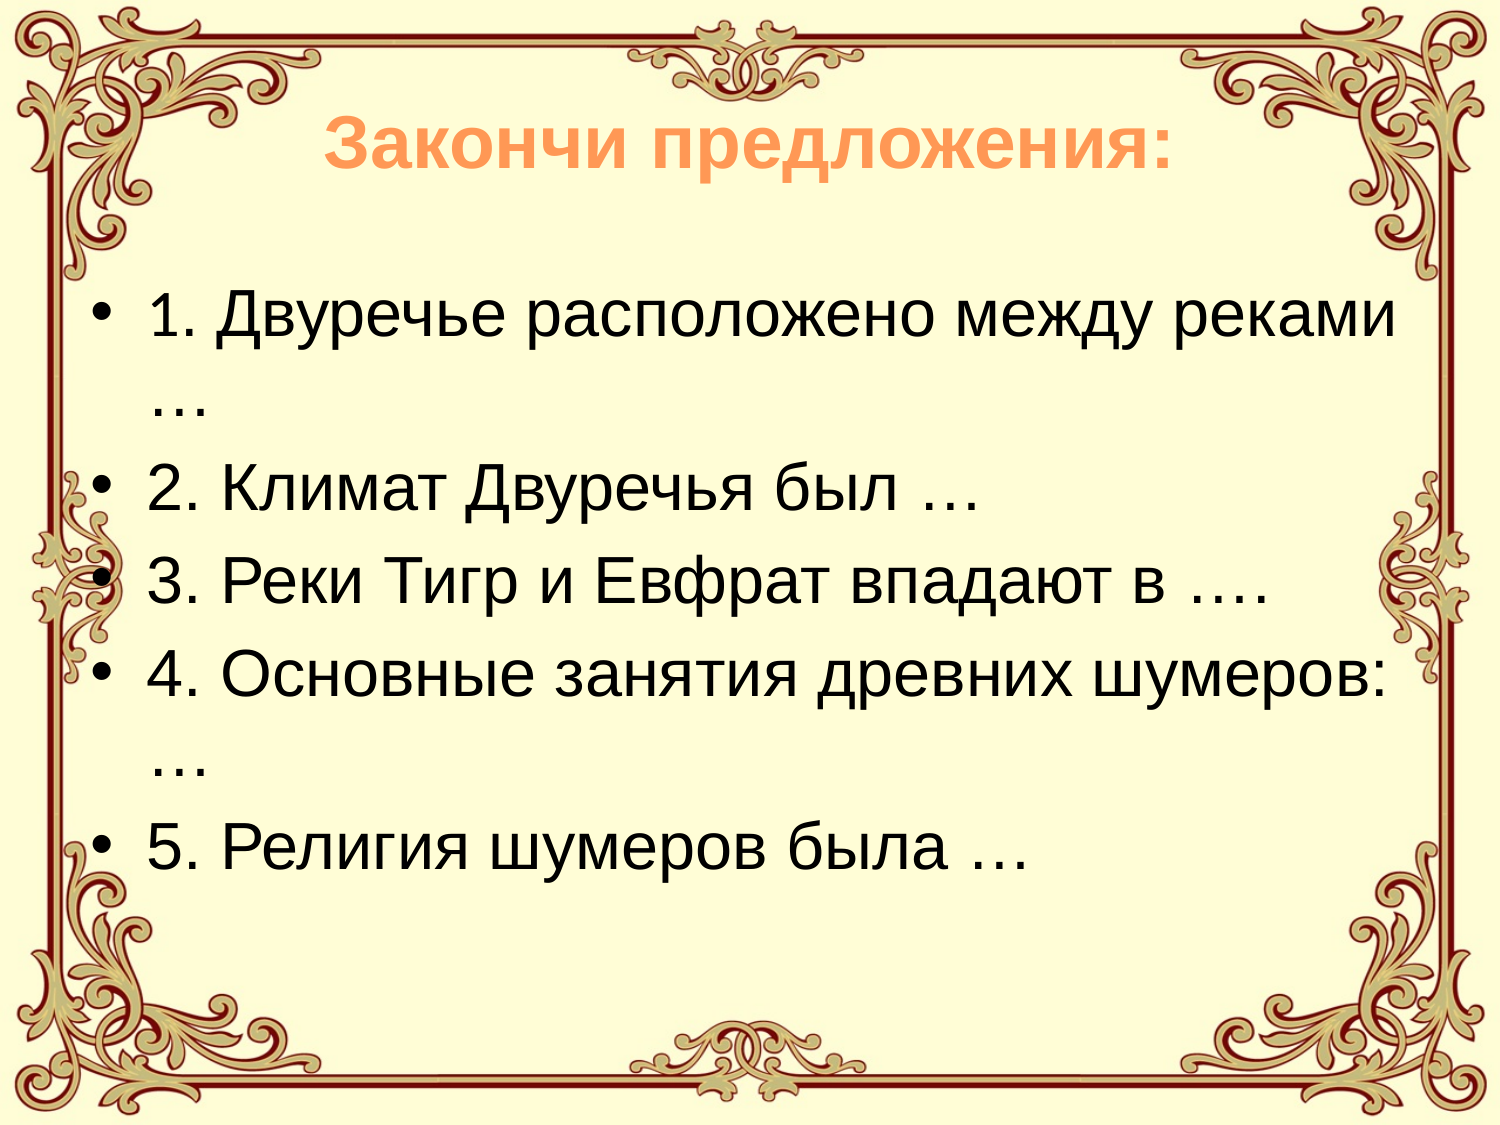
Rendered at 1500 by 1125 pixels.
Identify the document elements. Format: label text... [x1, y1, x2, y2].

title Закончи предложения: [74, 44, 1426, 233]
list 1. Двуречье расположено между реками … 2. Климат Двуречья был … 3. Реки Тигр и Евфрат впадают в …. 4. Основные занятия древних шумеров: … 5. Религия шумеров была … [74, 262, 1426, 1006]
picture [0, 0, 1500, 1125]
